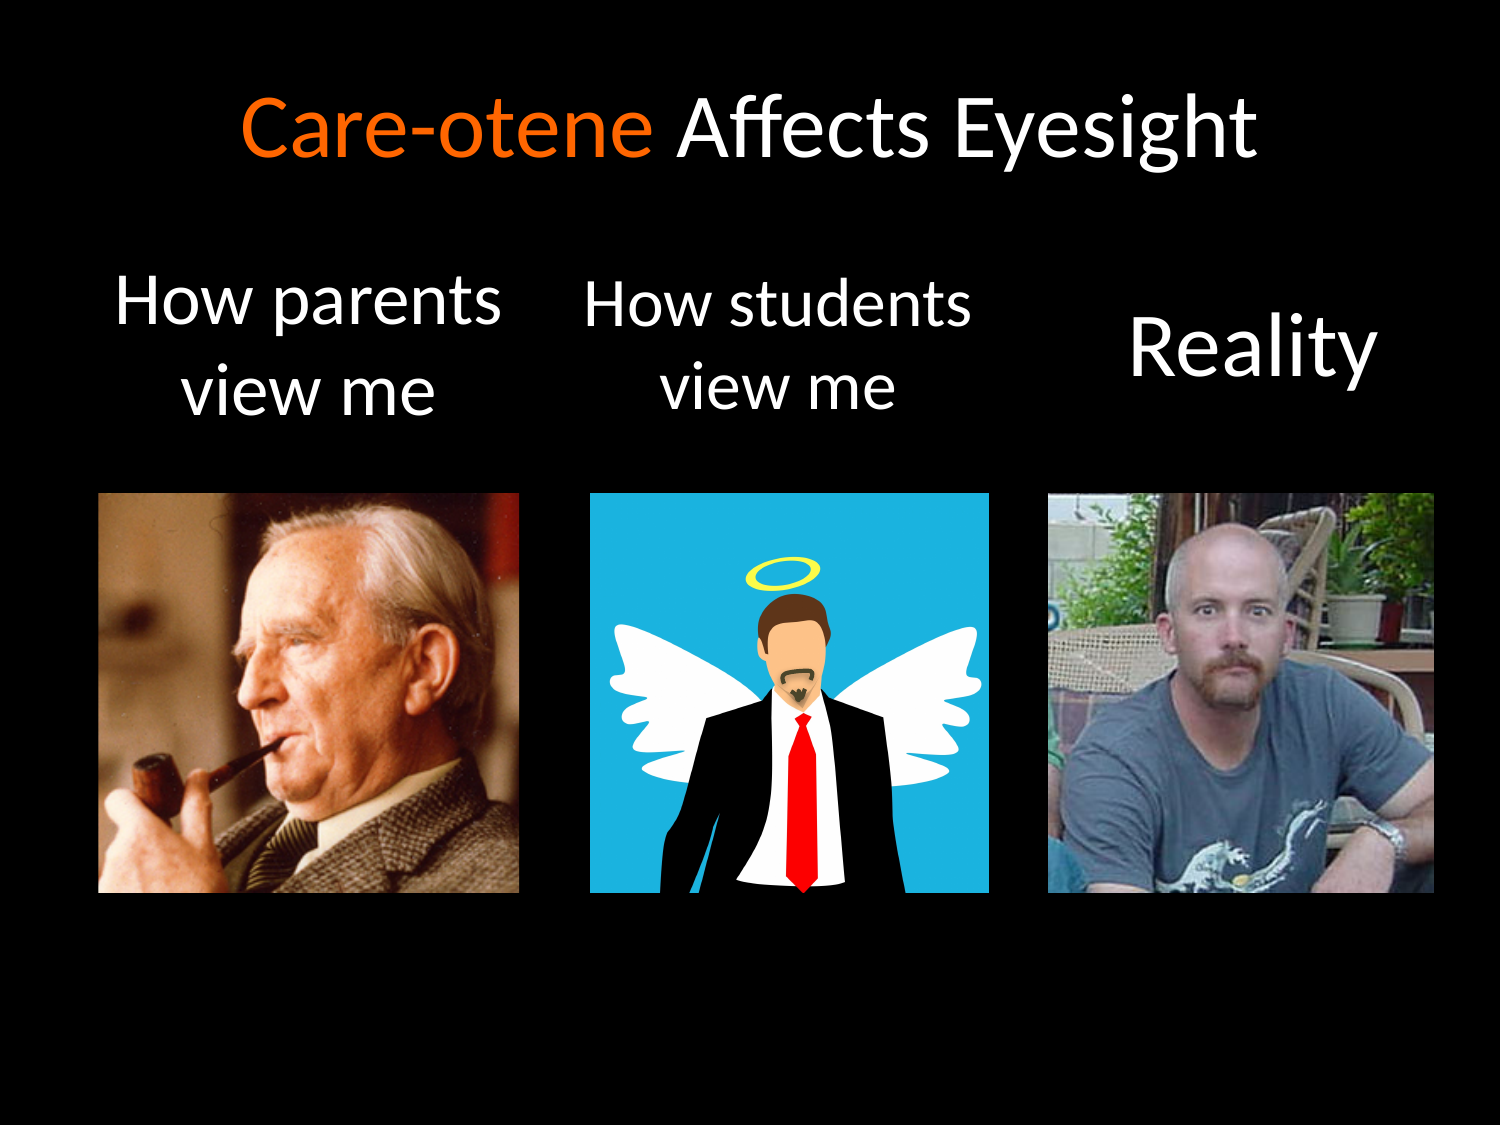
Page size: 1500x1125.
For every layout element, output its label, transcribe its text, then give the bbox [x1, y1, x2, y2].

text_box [1043, 219, 1465, 893]
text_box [567, 219, 990, 893]
title Care-otene Affects Eyesight [112, 0, 1388, 242]
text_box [98, 219, 520, 893]
